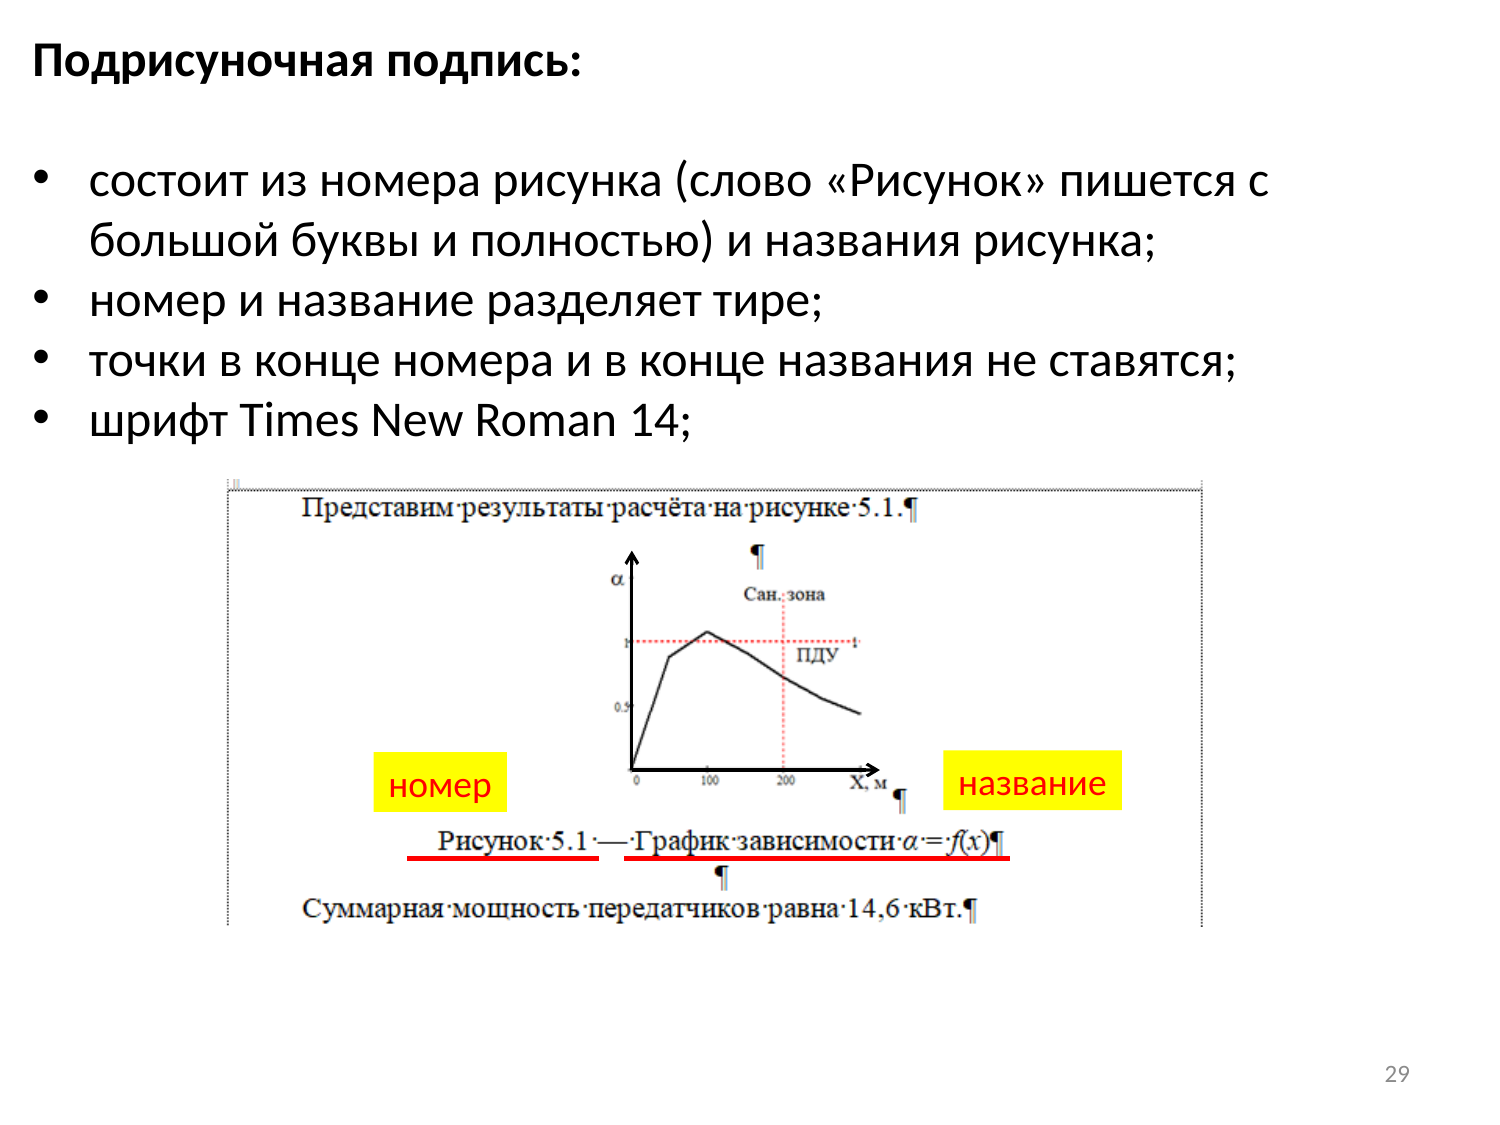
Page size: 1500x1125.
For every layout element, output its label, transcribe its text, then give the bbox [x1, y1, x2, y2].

slide_number 29 [1074, 1042, 1425, 1103]
picture [218, 479, 1207, 927]
text_box Подрисуночная подпись: состоит из номера рисунка (слово «Рисунок» пишется с большой буквы и полностью) и названия рисунка; номер и название разделяет тире; точки в конце номера и в конце названия не ставятся; шрифт Times New Roman 14; [17, 19, 1483, 454]
